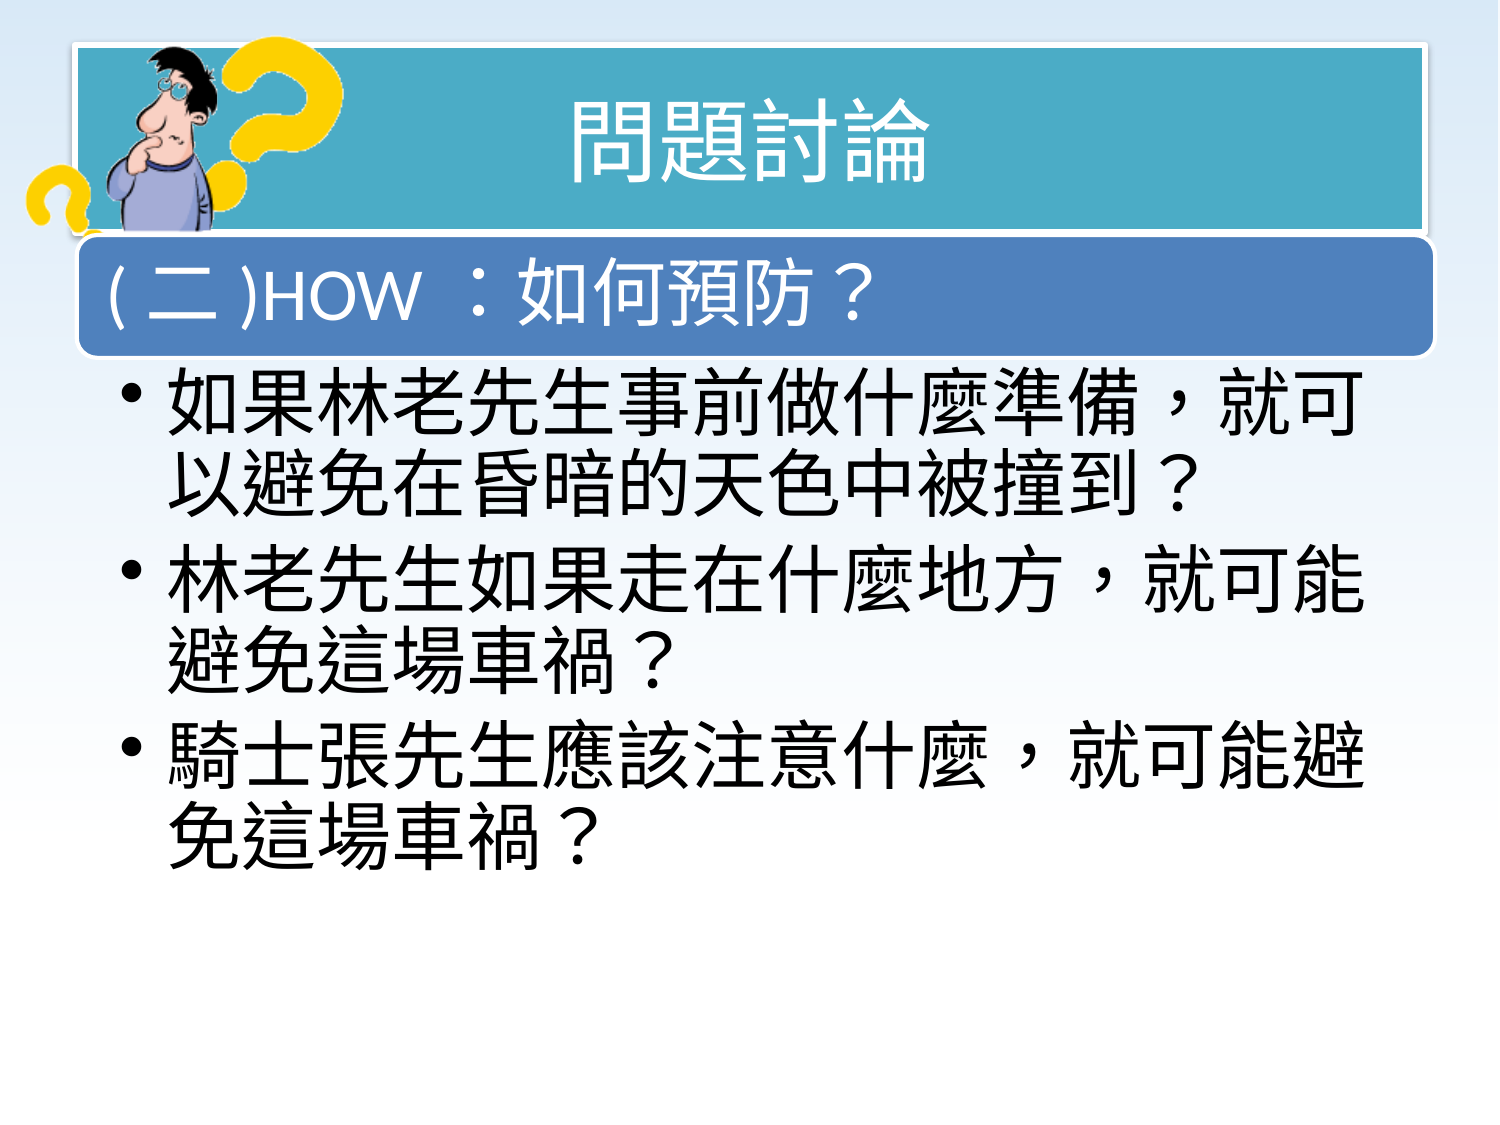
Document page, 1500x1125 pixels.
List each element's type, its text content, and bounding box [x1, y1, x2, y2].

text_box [76, 233, 1436, 1032]
title 問題討論 [371, 42, 1428, 232]
picture [0, 0, 1500, 1125]
